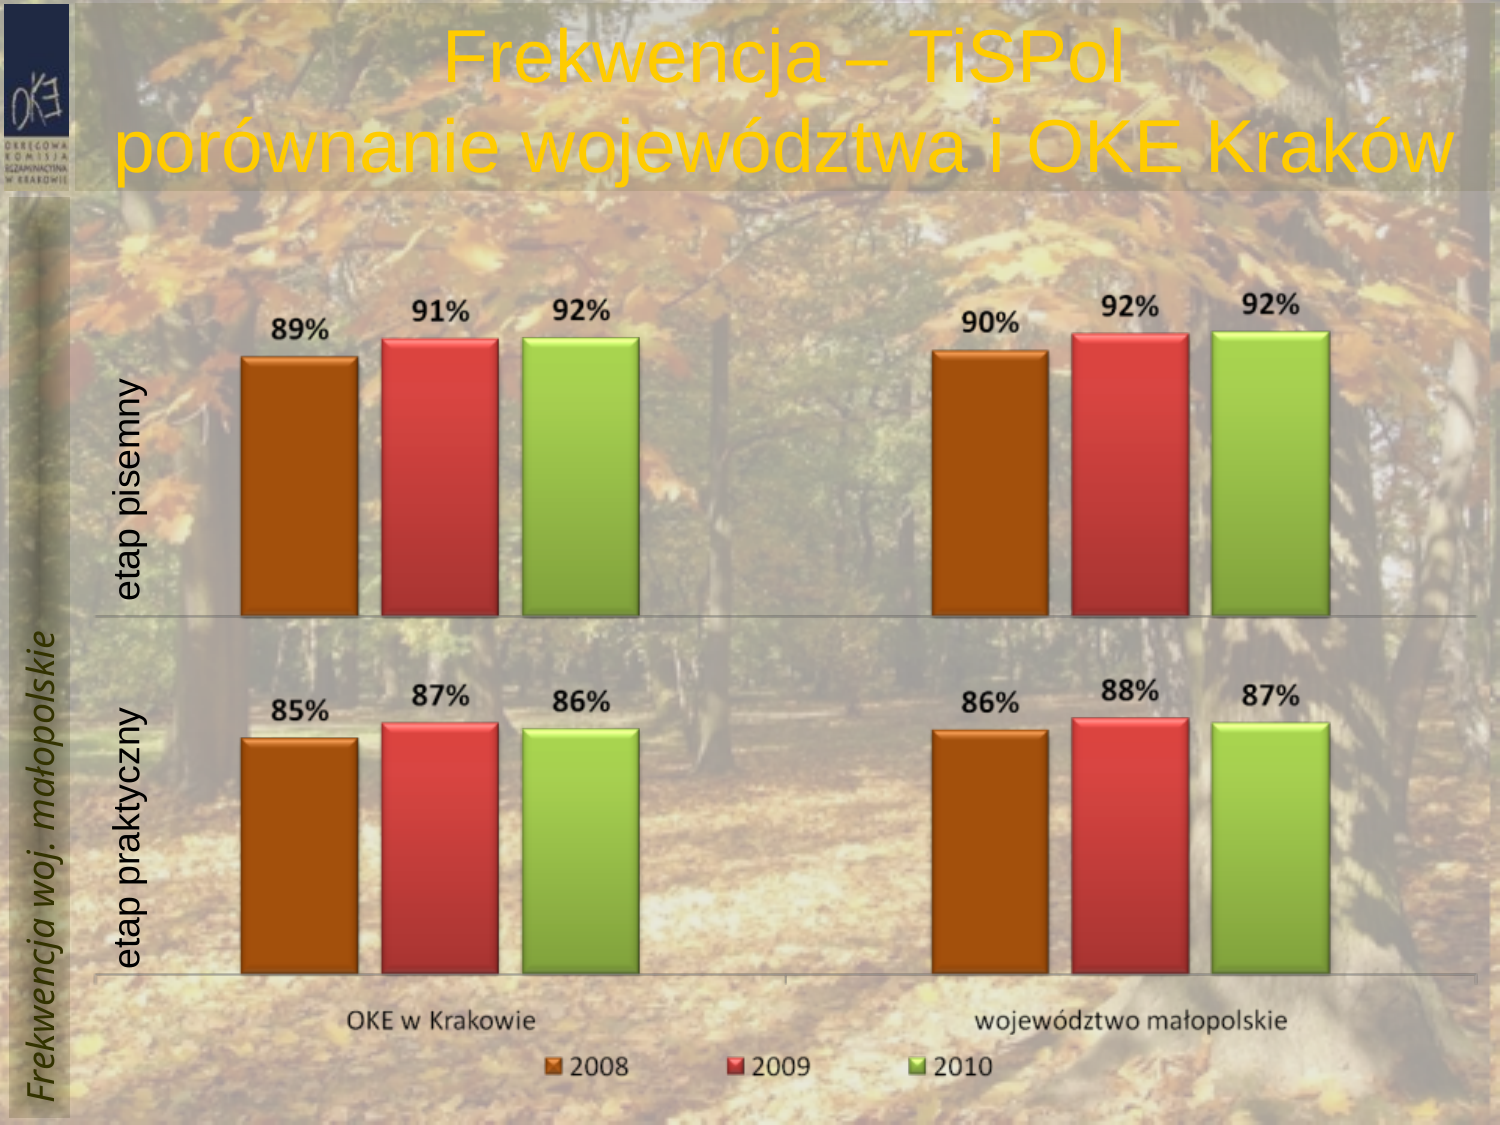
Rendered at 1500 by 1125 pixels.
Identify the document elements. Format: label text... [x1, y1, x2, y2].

title Frekwencja – TiSPol porównanie województwa i OKE Kraków [74, 3, 1495, 192]
text_box Frekwencja woj. małopolskie [9, 197, 70, 1118]
picture [66, 239, 1492, 1096]
